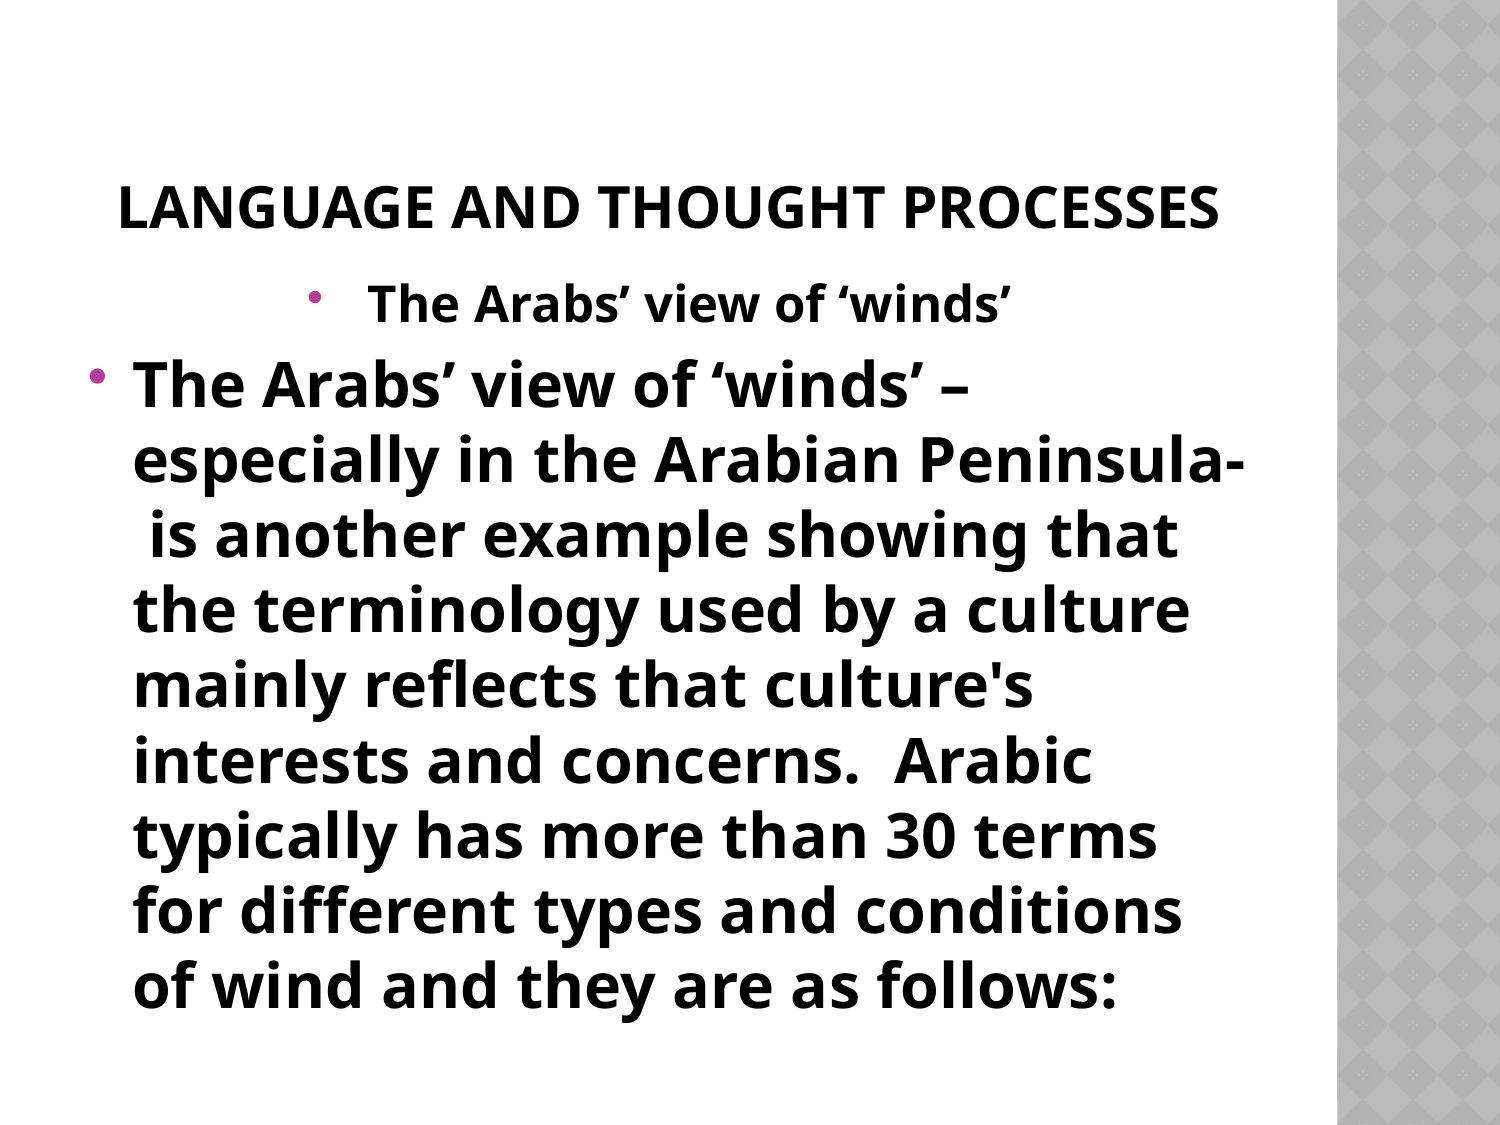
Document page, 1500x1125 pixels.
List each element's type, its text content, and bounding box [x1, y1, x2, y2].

list The Arabs’ view of ‘winds’ The Arabs’ view of ‘winds’ – especially in the Arabian Peninsula- is another example showing that the terminology used by a culture mainly reflects that culture's interests and concerns. Arabic typically has more than 30 terms for different types and conditions of wind and they are as follows: [75, 264, 1263, 1059]
title Language and thought processes [75, 52, 1263, 240]
